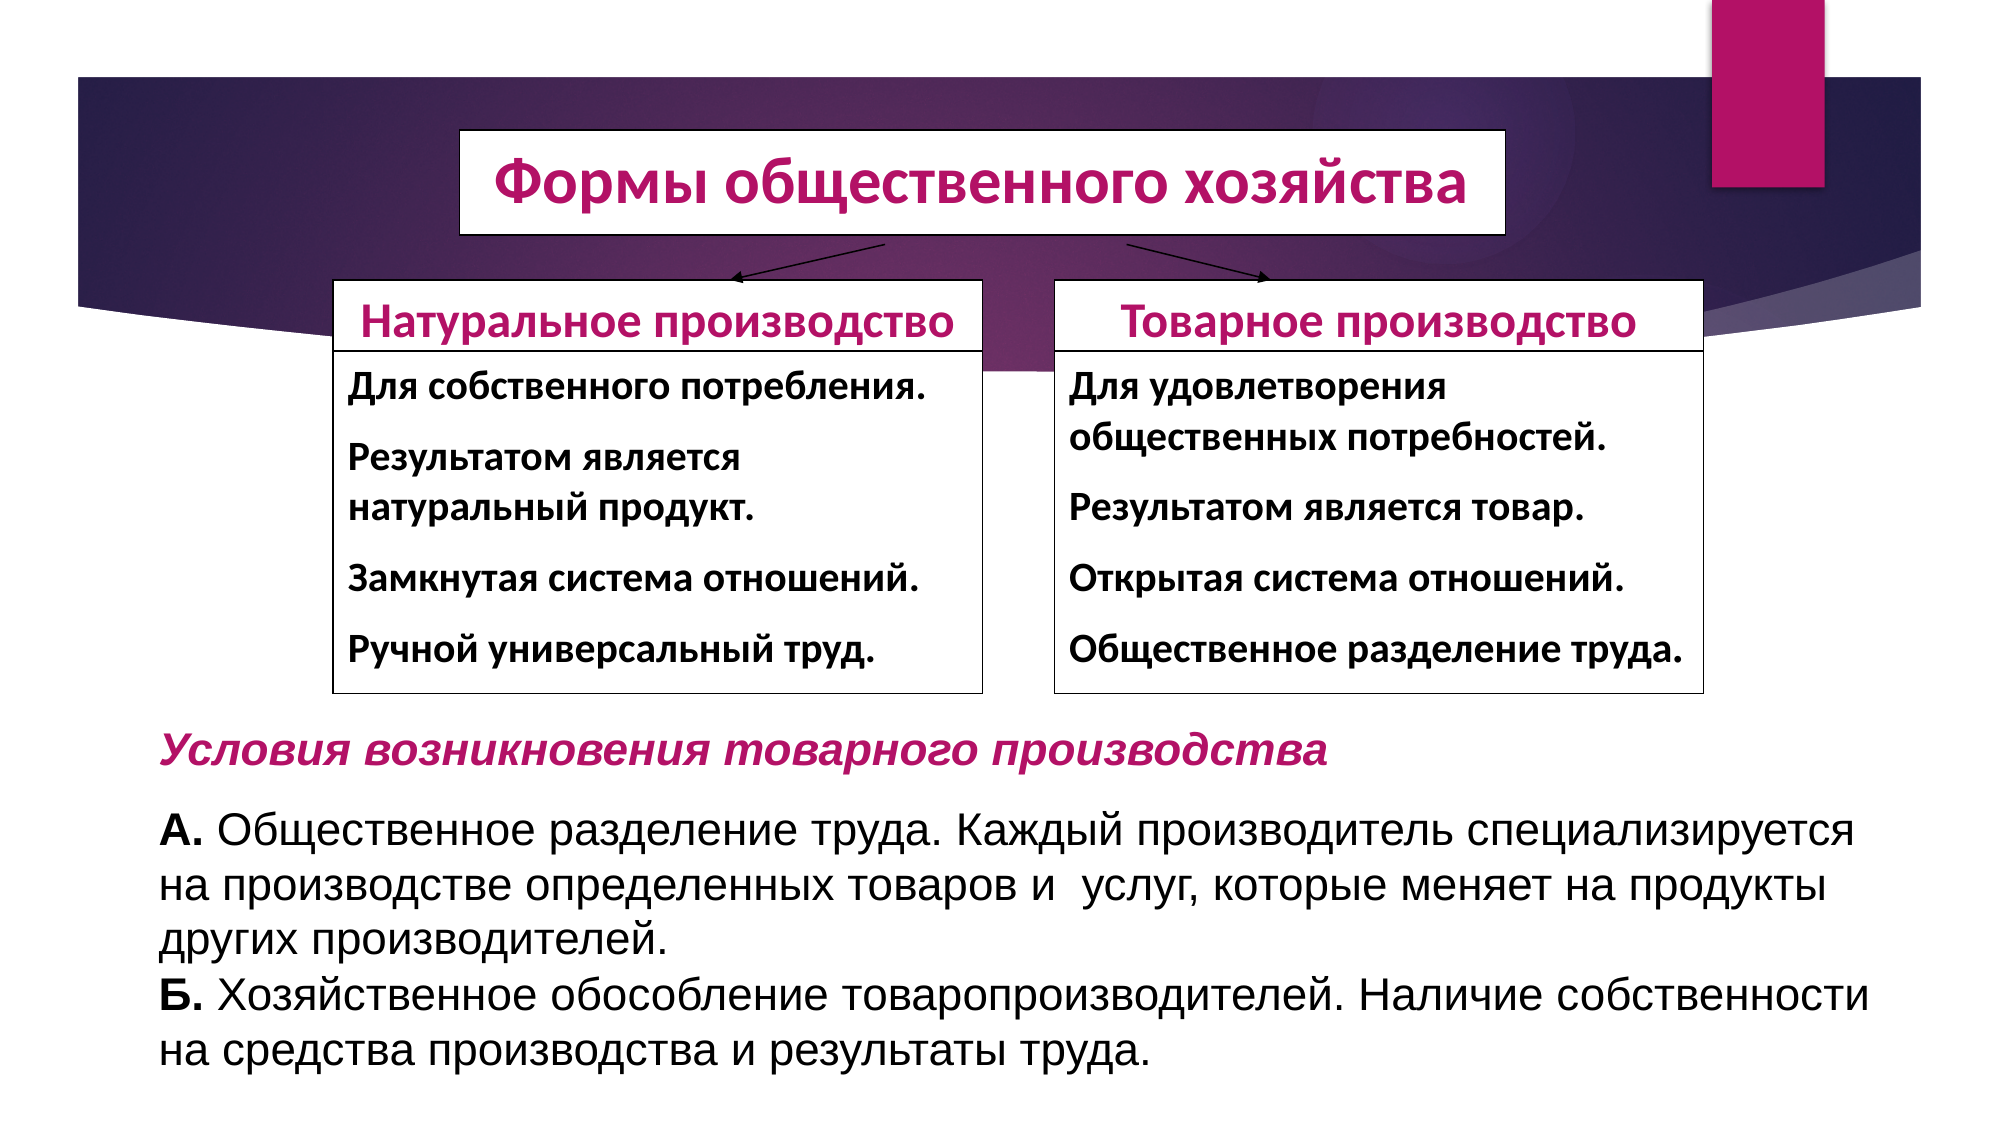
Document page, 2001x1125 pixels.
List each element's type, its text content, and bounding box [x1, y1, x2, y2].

text_box Условия возникновения товарного производства А. Общественное разделение труда. Каждый производитель специализируется на производстве определенных товаров и услуг, которые меняет на продукты других производителей. Б. Хозяйственное обособление товаропроизводителей. Наличие собственности на средства производства и результаты труда. [143, 711, 1893, 1125]
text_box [332, 129, 1704, 694]
